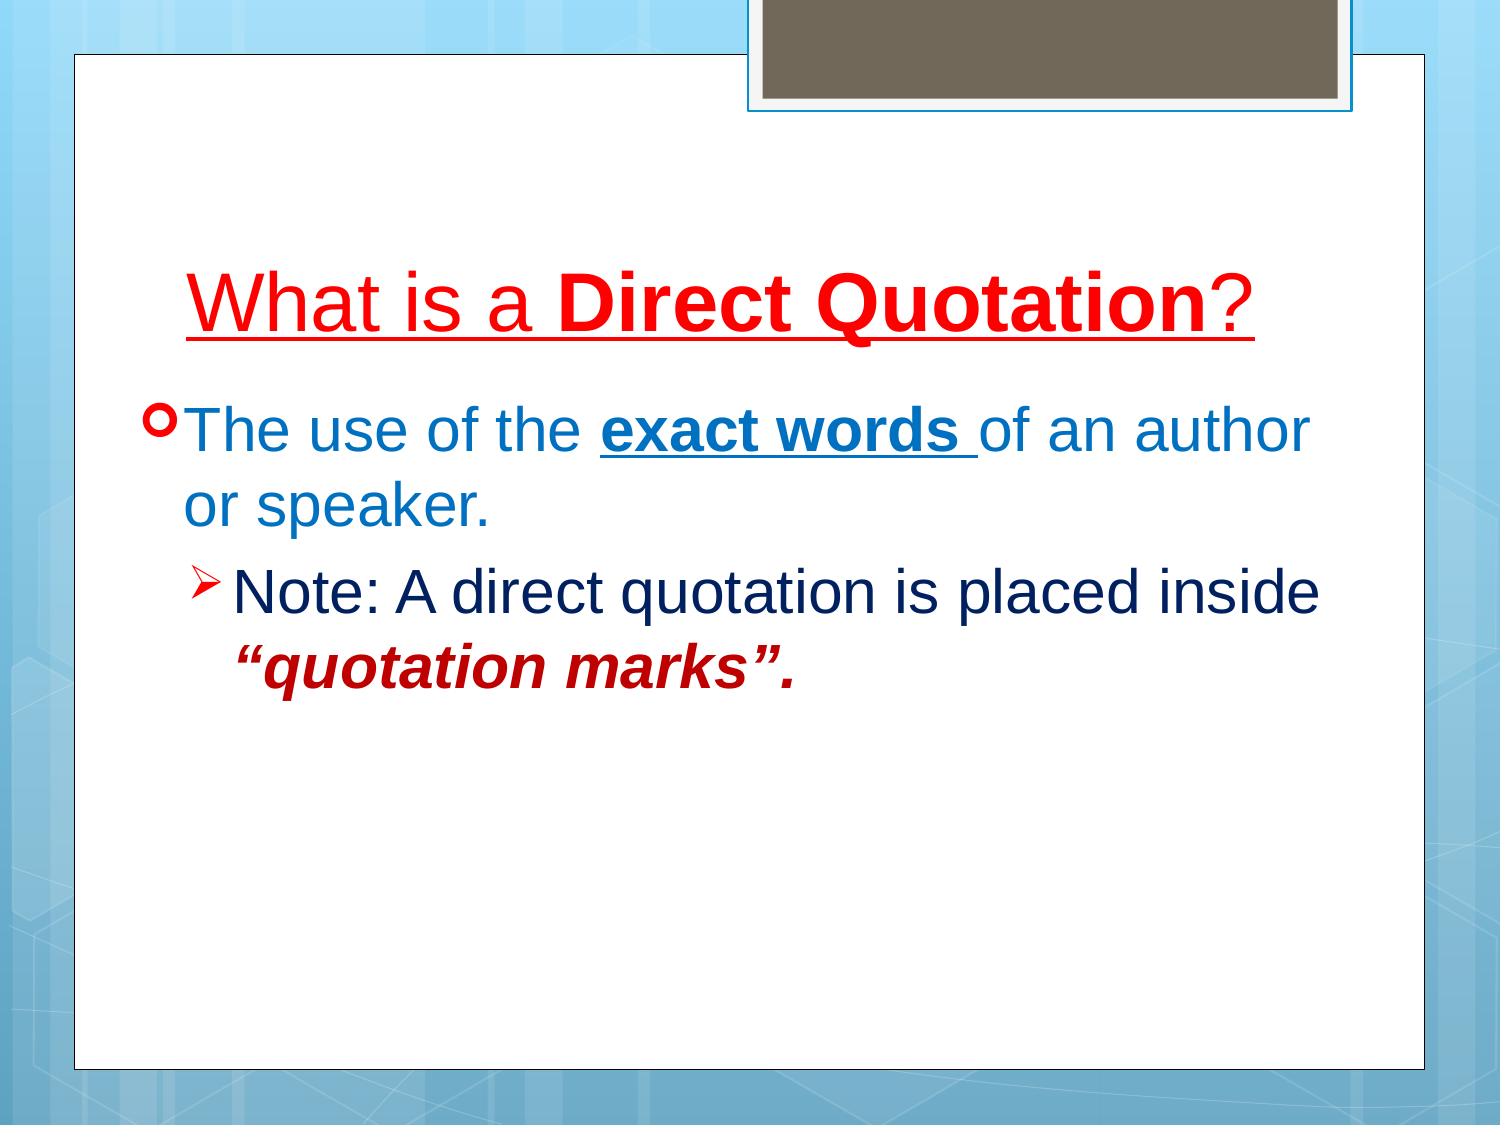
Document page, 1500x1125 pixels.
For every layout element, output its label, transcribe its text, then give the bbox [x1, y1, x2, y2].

title What is a Direct Quotation? [171, 168, 1324, 357]
list The use of the exact words of an author or speaker. Note: A direct quotation is placed inside “quotation marks”. [112, 381, 1375, 957]
